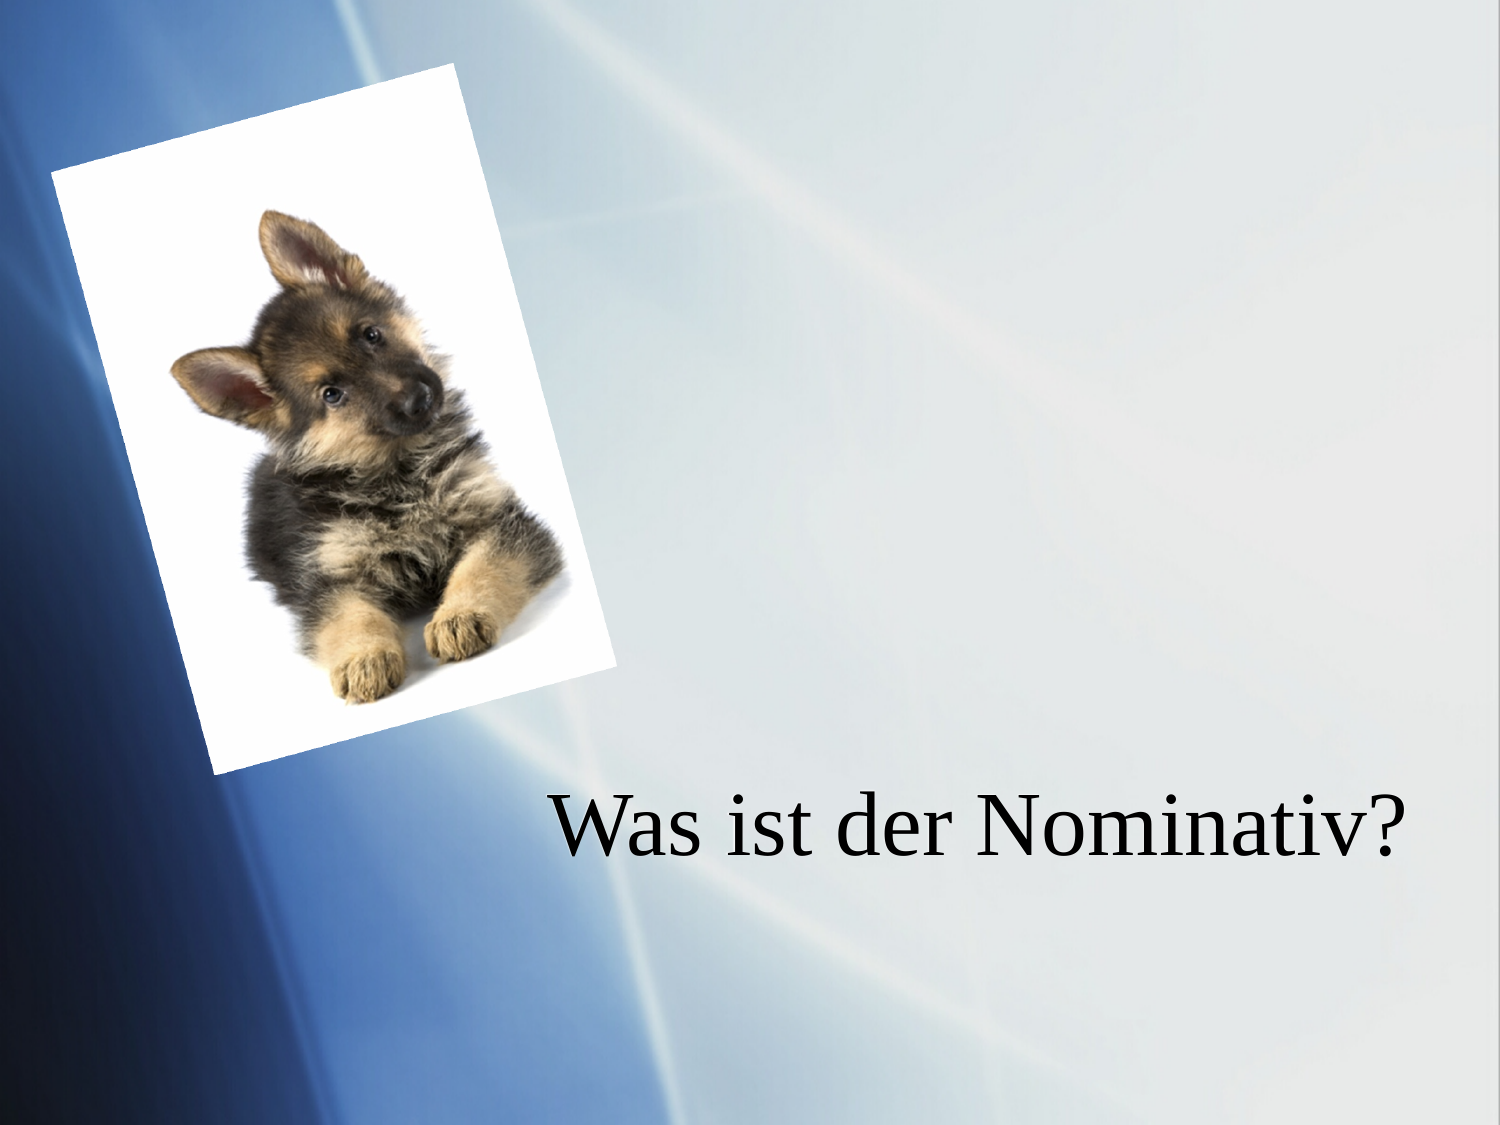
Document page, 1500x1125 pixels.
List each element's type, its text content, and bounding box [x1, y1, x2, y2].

title Was ist der Nominativ? [149, 724, 1426, 913]
picture [0, 0, 1500, 1125]
